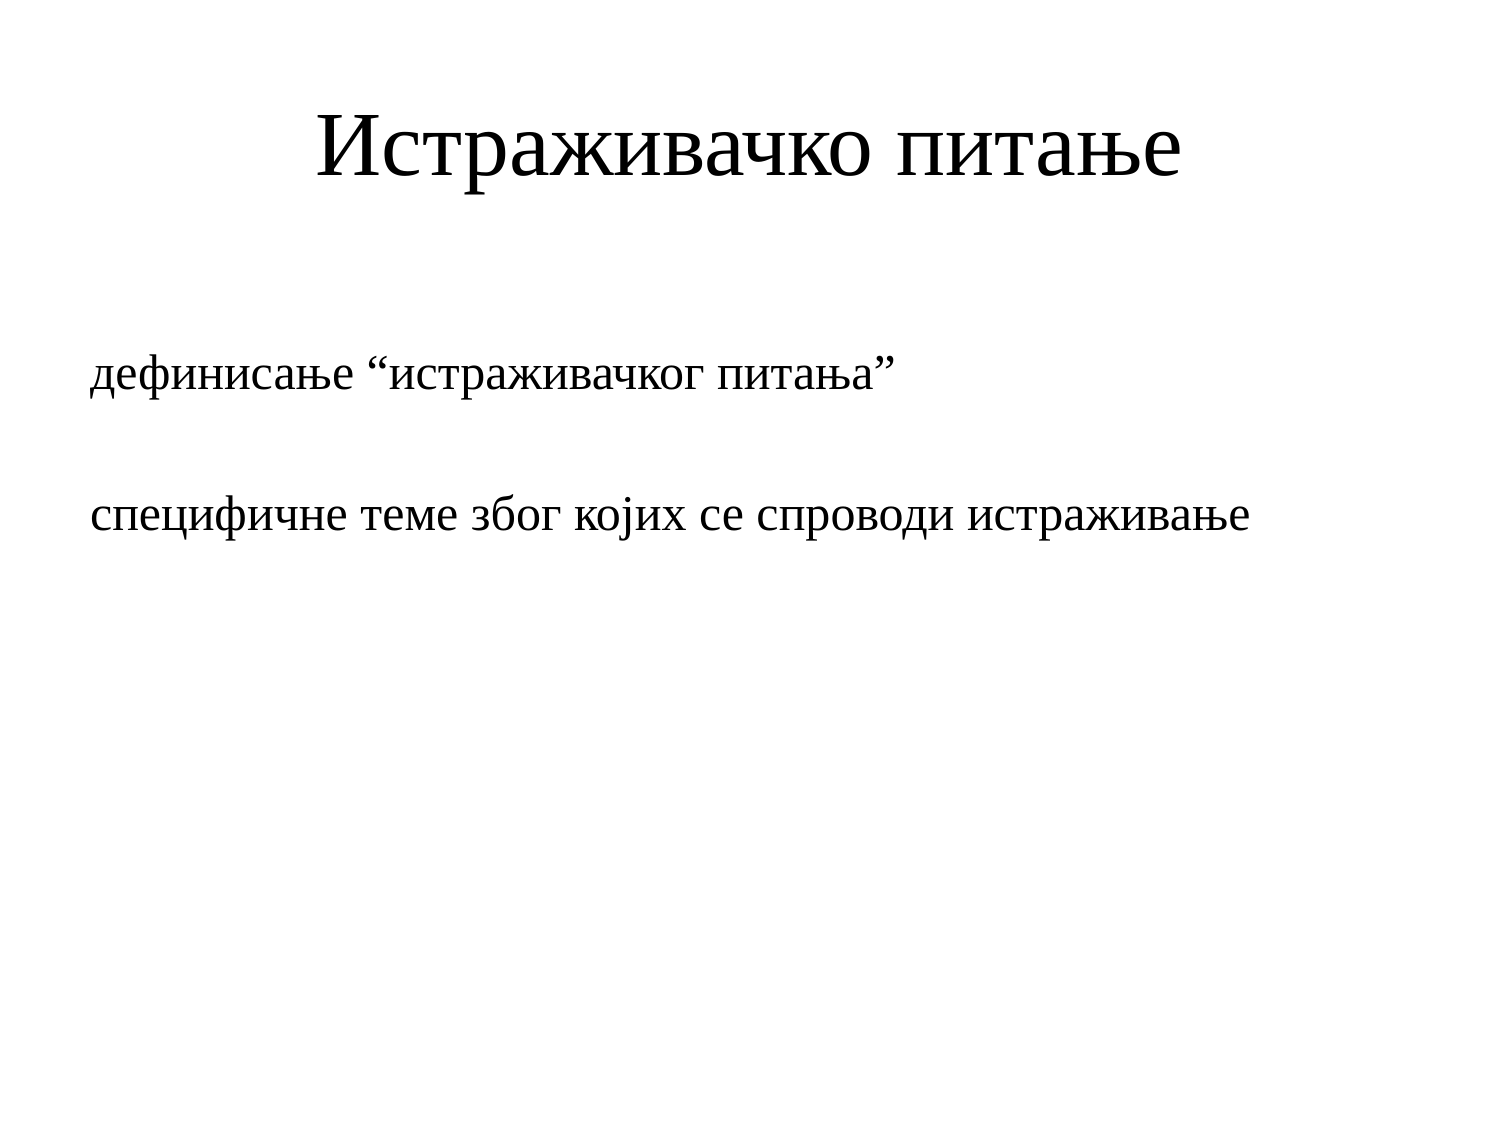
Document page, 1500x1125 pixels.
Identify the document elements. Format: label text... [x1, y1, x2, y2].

title Истраживачко питање [75, 45, 1425, 233]
list дефинисање “истраживачког питања” специфичне теме због којих се спроводи истраживање [75, 262, 1425, 1005]
